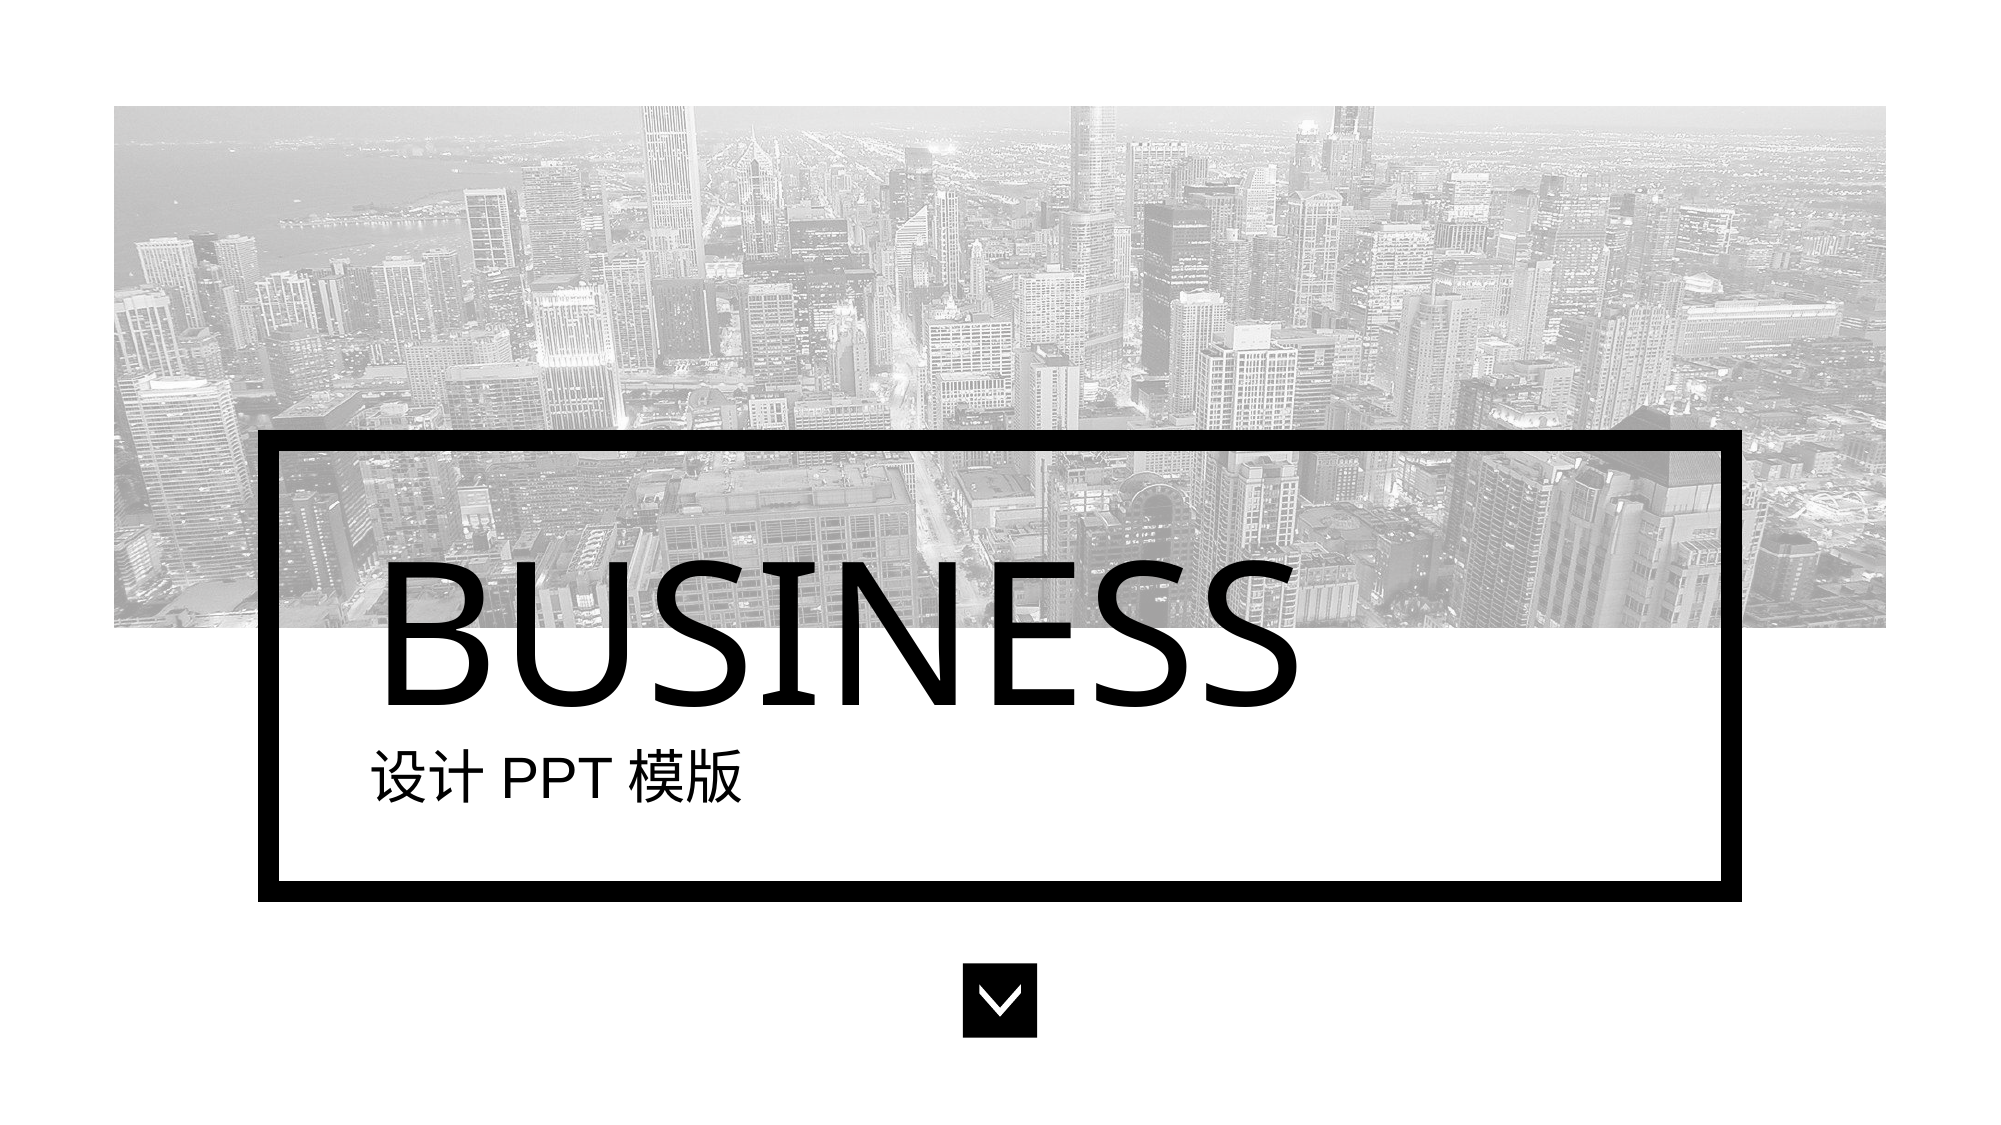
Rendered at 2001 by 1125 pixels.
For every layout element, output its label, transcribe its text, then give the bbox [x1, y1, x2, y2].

picture [113, 106, 1886, 628]
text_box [962, 963, 1038, 1038]
text_box 设计PPT模版 [355, 732, 1645, 818]
text_box BUSINESS [355, 628, 1645, 732]
text_box [268, 628, 1732, 893]
